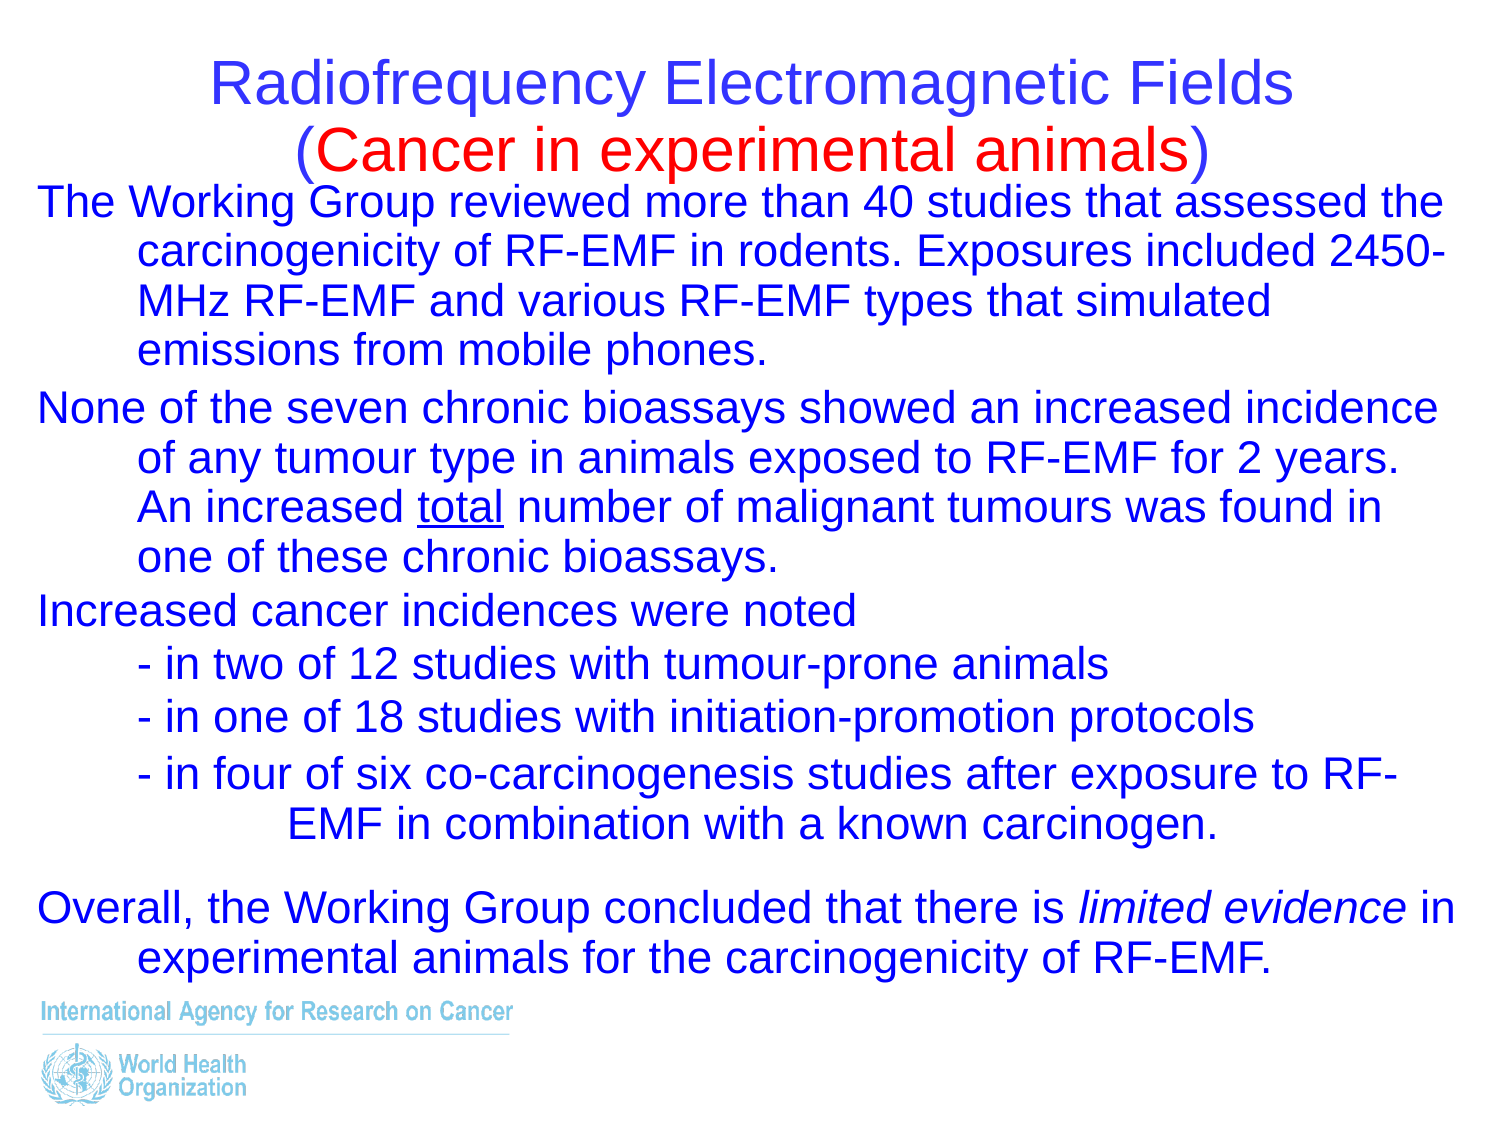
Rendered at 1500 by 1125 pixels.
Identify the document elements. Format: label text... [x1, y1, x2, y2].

list The Working Group reviewed more than 40 studies that assessed the carcinogenicity of RF-EMF in rodents. Exposures included 2450-MHz RF-EMF and various RF-EMF types that simulated emissions from mobile phones. None of the seven chronic bioassays showed an increased incidence of any tumour type in animals exposed to RF-EMF for 2 years. An increased total number of malignant tumours was found in one of these chronic bioassays. Increased cancer incidences were noted - in two of 12 studies with tumour-prone animals - in one of 18 studies with initiation-promotion protocols - in four of six co-carcinogenesis studies after exposure to RF- EMF in combination with a known carcinogen. Overall, the Working Group concluded that there is limited evidence in experimental animals for the carcinogenicity of RF-EMF. [21, 170, 1478, 937]
title Radiofrequency Electromagnetic Fields (Cancer in experimental animals) [95, 42, 1411, 170]
picture [41, 999, 513, 1106]
